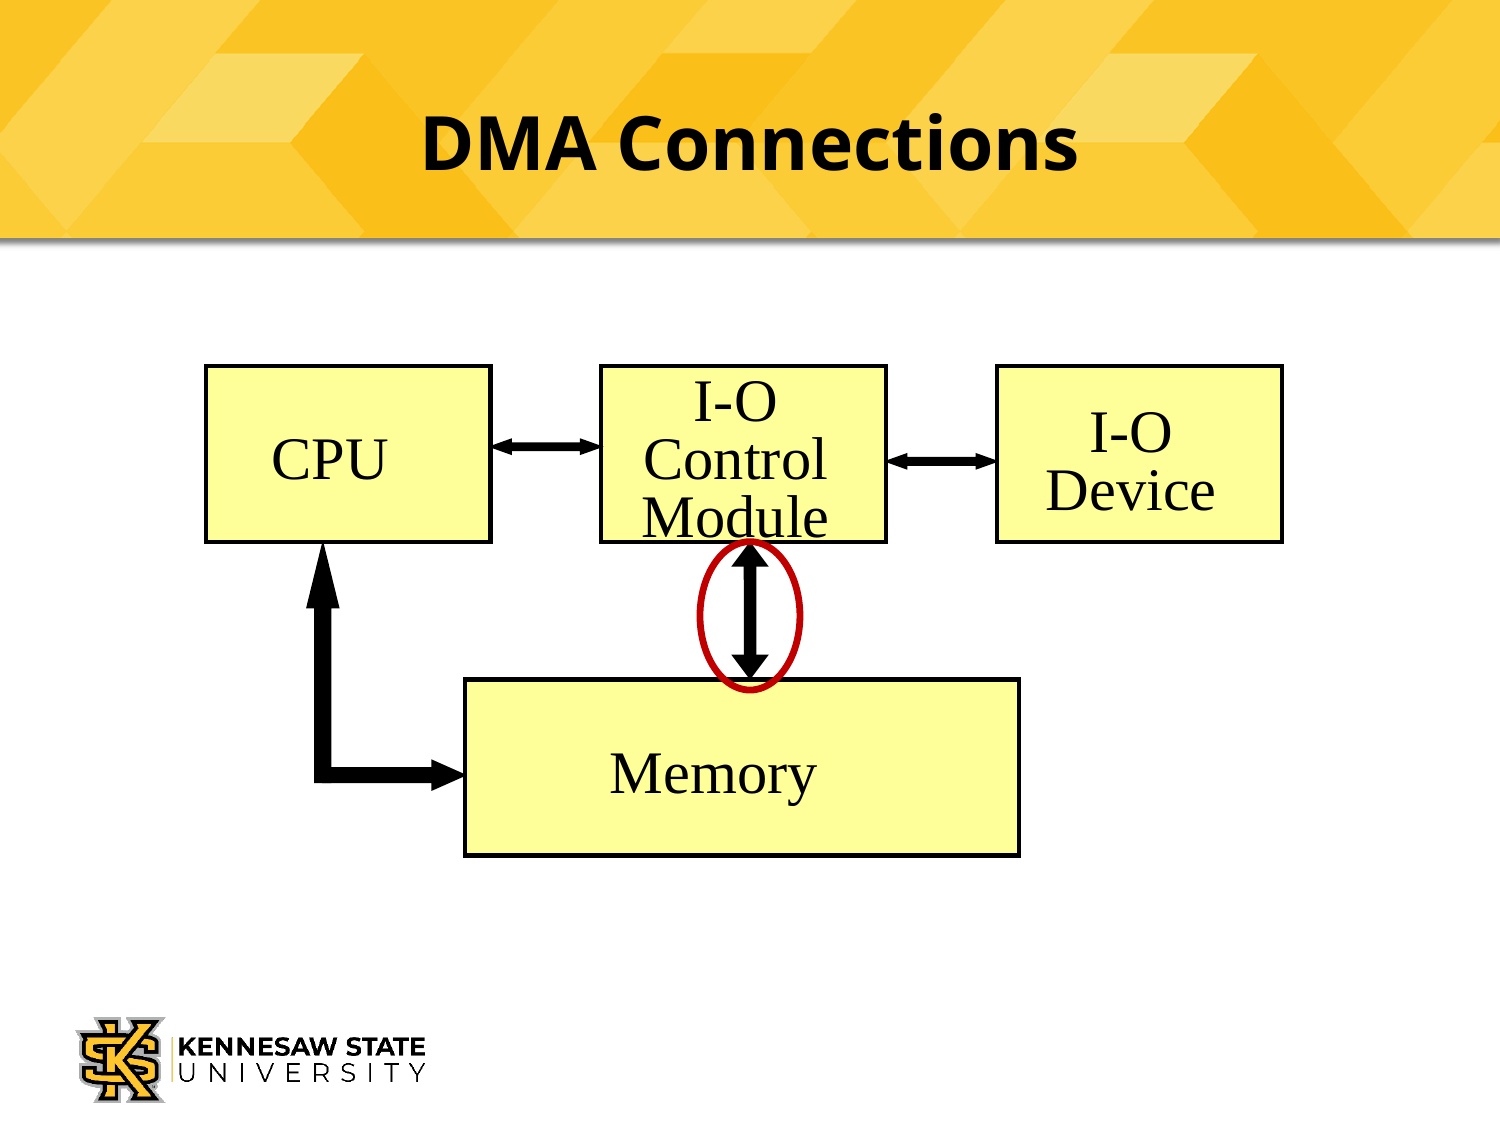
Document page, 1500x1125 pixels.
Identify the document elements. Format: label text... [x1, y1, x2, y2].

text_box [205, 365, 1282, 553]
text_box Memory [591, 723, 924, 815]
picture [0, 0, 1500, 251]
title DMA Connections [112, 87, 1388, 193]
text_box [306, 542, 466, 791]
text_box [697, 560, 803, 693]
picture [75, 1017, 425, 1103]
text_box [465, 679, 1019, 856]
